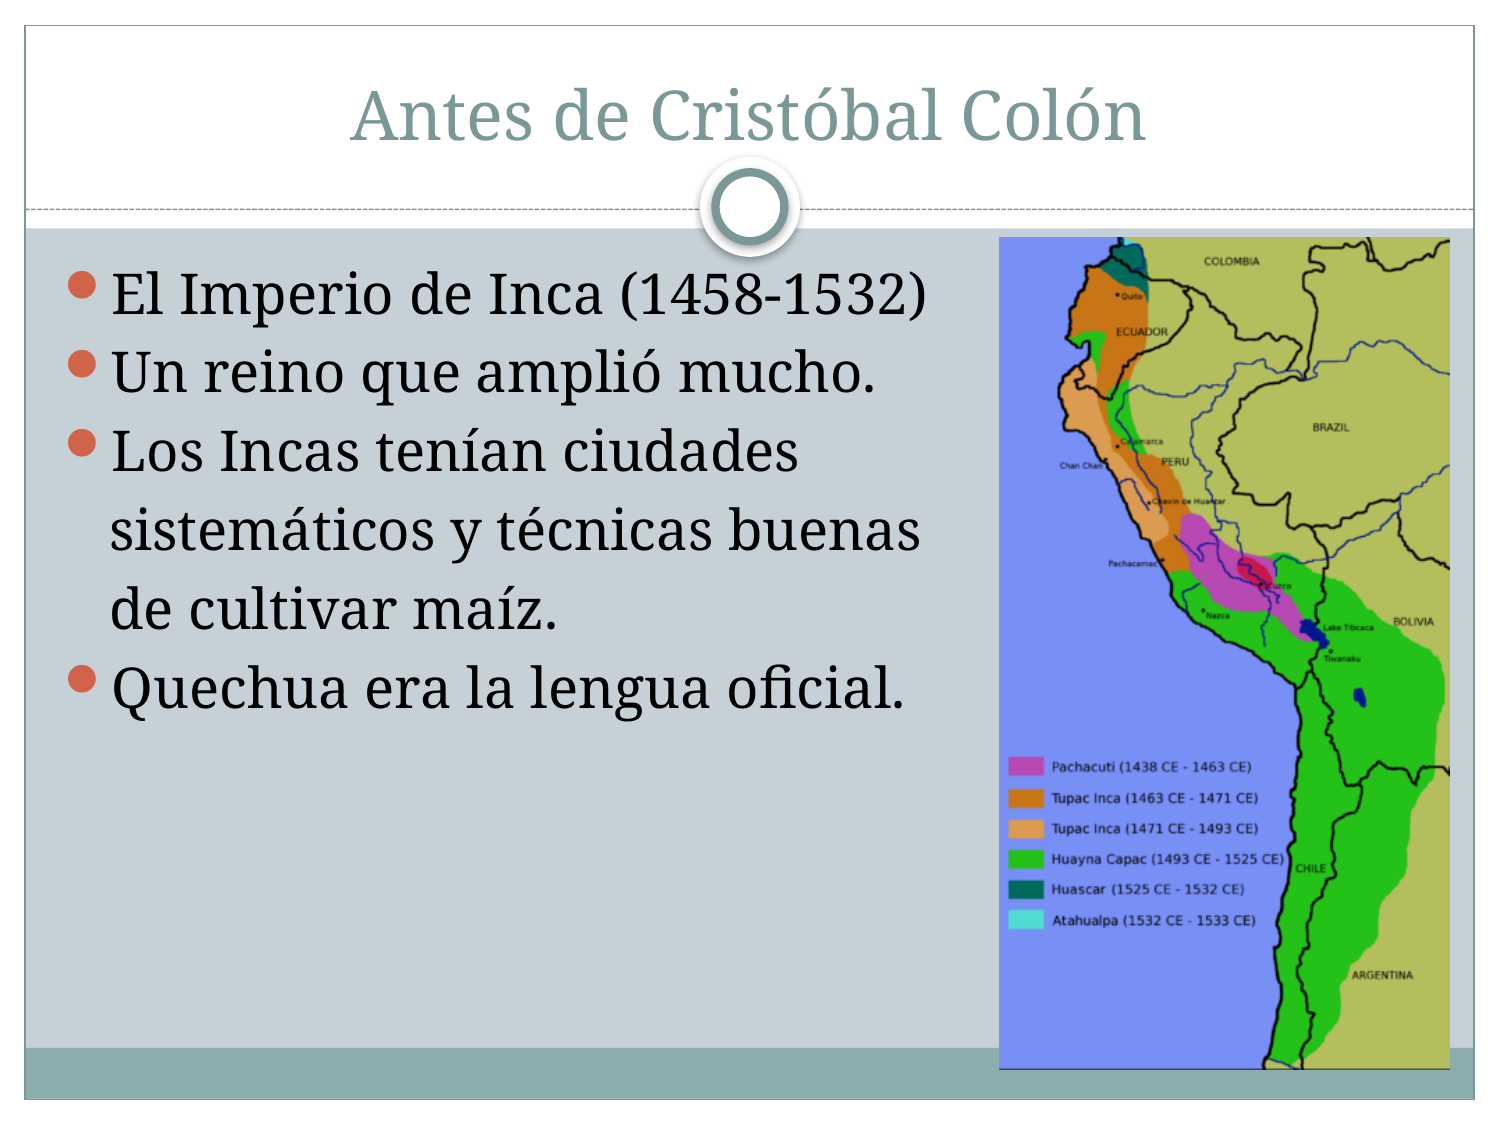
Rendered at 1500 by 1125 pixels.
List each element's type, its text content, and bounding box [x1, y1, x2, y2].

title Antes de Cristóbal Colón [49, 37, 1450, 162]
picture [999, 237, 1451, 1070]
list El Imperio de Inca (1458-1532) Un reino que amplió mucho. Los Incas tenían ciudades sistemáticos y técnicas buenas de cultivar maíz. Quechua era la lengua oficial. [49, 250, 992, 1001]
